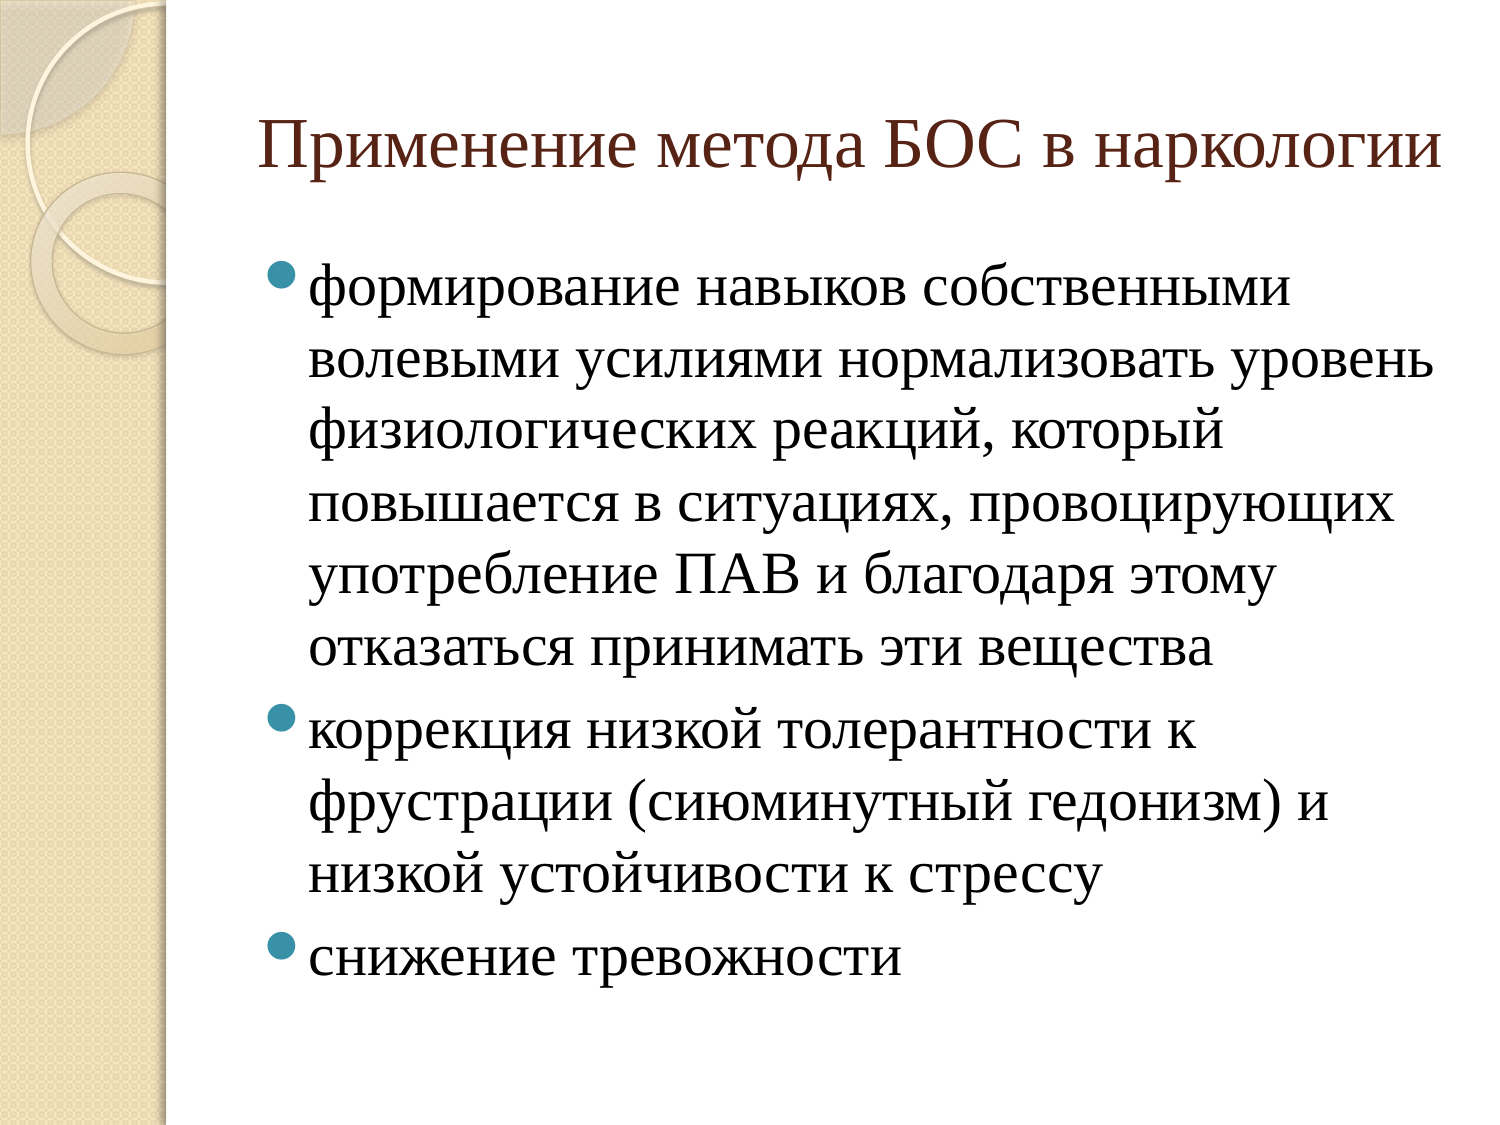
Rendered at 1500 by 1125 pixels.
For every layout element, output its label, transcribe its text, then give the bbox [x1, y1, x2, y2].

title Применение метода БОС в наркологии [235, 45, 1466, 233]
list формирование навыков собственными волевыми усилиями нормализовать уровень физиологических реакций, который повышается в ситуациях, провоцирующих употребление ПАВ и благодаря этому отказаться принимать эти вещества коррекция низкой толерантности к фрустрации (сиюминутный гедонизм) и низкой устойчивости к стрессу снижение тревожности [235, 237, 1466, 1025]
